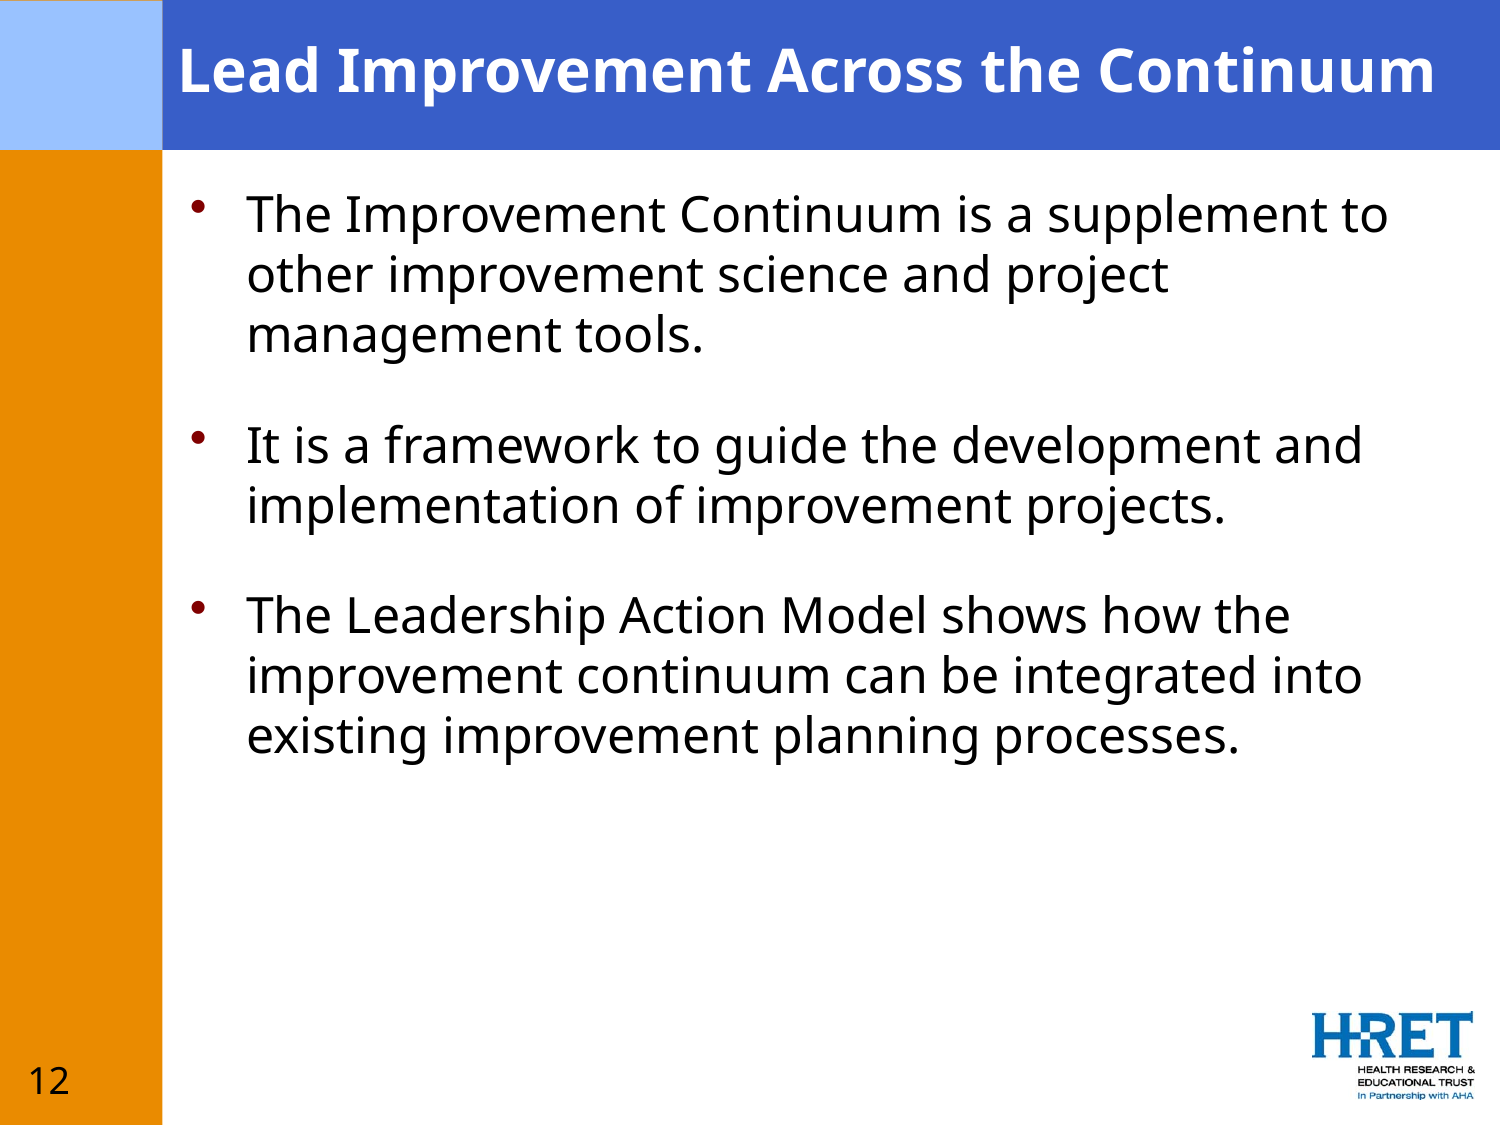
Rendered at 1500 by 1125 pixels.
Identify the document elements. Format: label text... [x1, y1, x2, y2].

list The Improvement Continuum is a supplement to other improvement science and project management tools. It is a framework to guide the development and implementation of improvement projects. The Leadership Action Model shows how the improvement continuum can be integrated into existing improvement planning processes. [174, 174, 1438, 975]
title Lead Improvement Across the Continuum [162, 24, 1500, 150]
text_box 12 [12, 1049, 88, 1110]
picture [1312, 1011, 1475, 1100]
